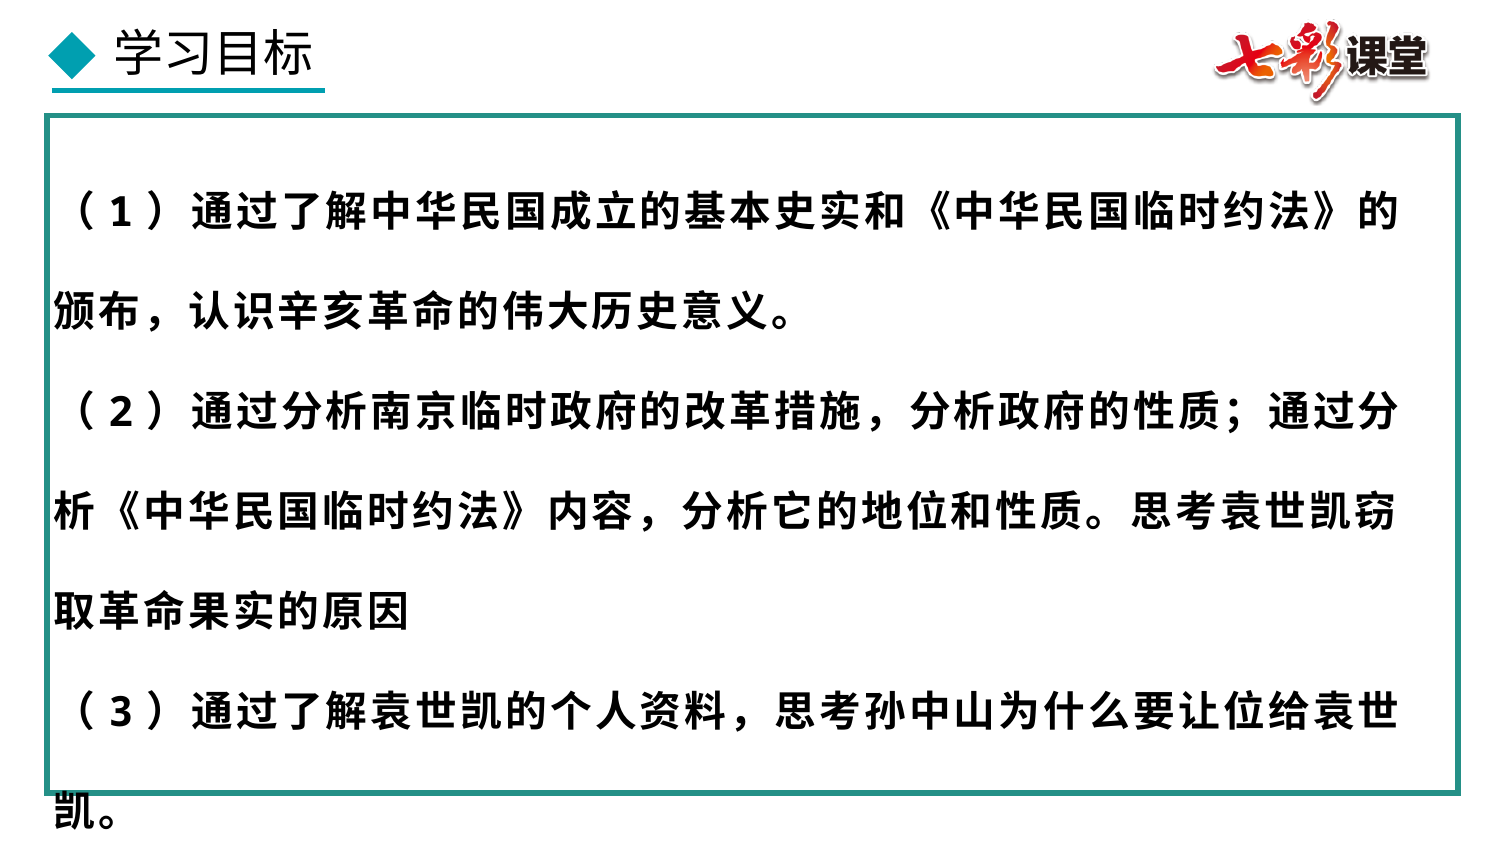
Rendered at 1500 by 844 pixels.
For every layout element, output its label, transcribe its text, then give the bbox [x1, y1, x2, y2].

text_box （1）通过了解中华民国成立的基本史实和《中华民国临时约法》的颁布，认识辛亥革命的伟大历史意义。 （2）通过分析南京临时政府的改革措施，分析政府的性质；通过分析《中华民国临时约法》内容，分析它的地位和性质。思考袁世凯窃取革命果实的原因 （3）通过了解袁世凯的个人资料，思考孙中山为什么要让位给袁世凯。 [17, 126, 1448, 765]
picture [1210, 15, 1434, 106]
